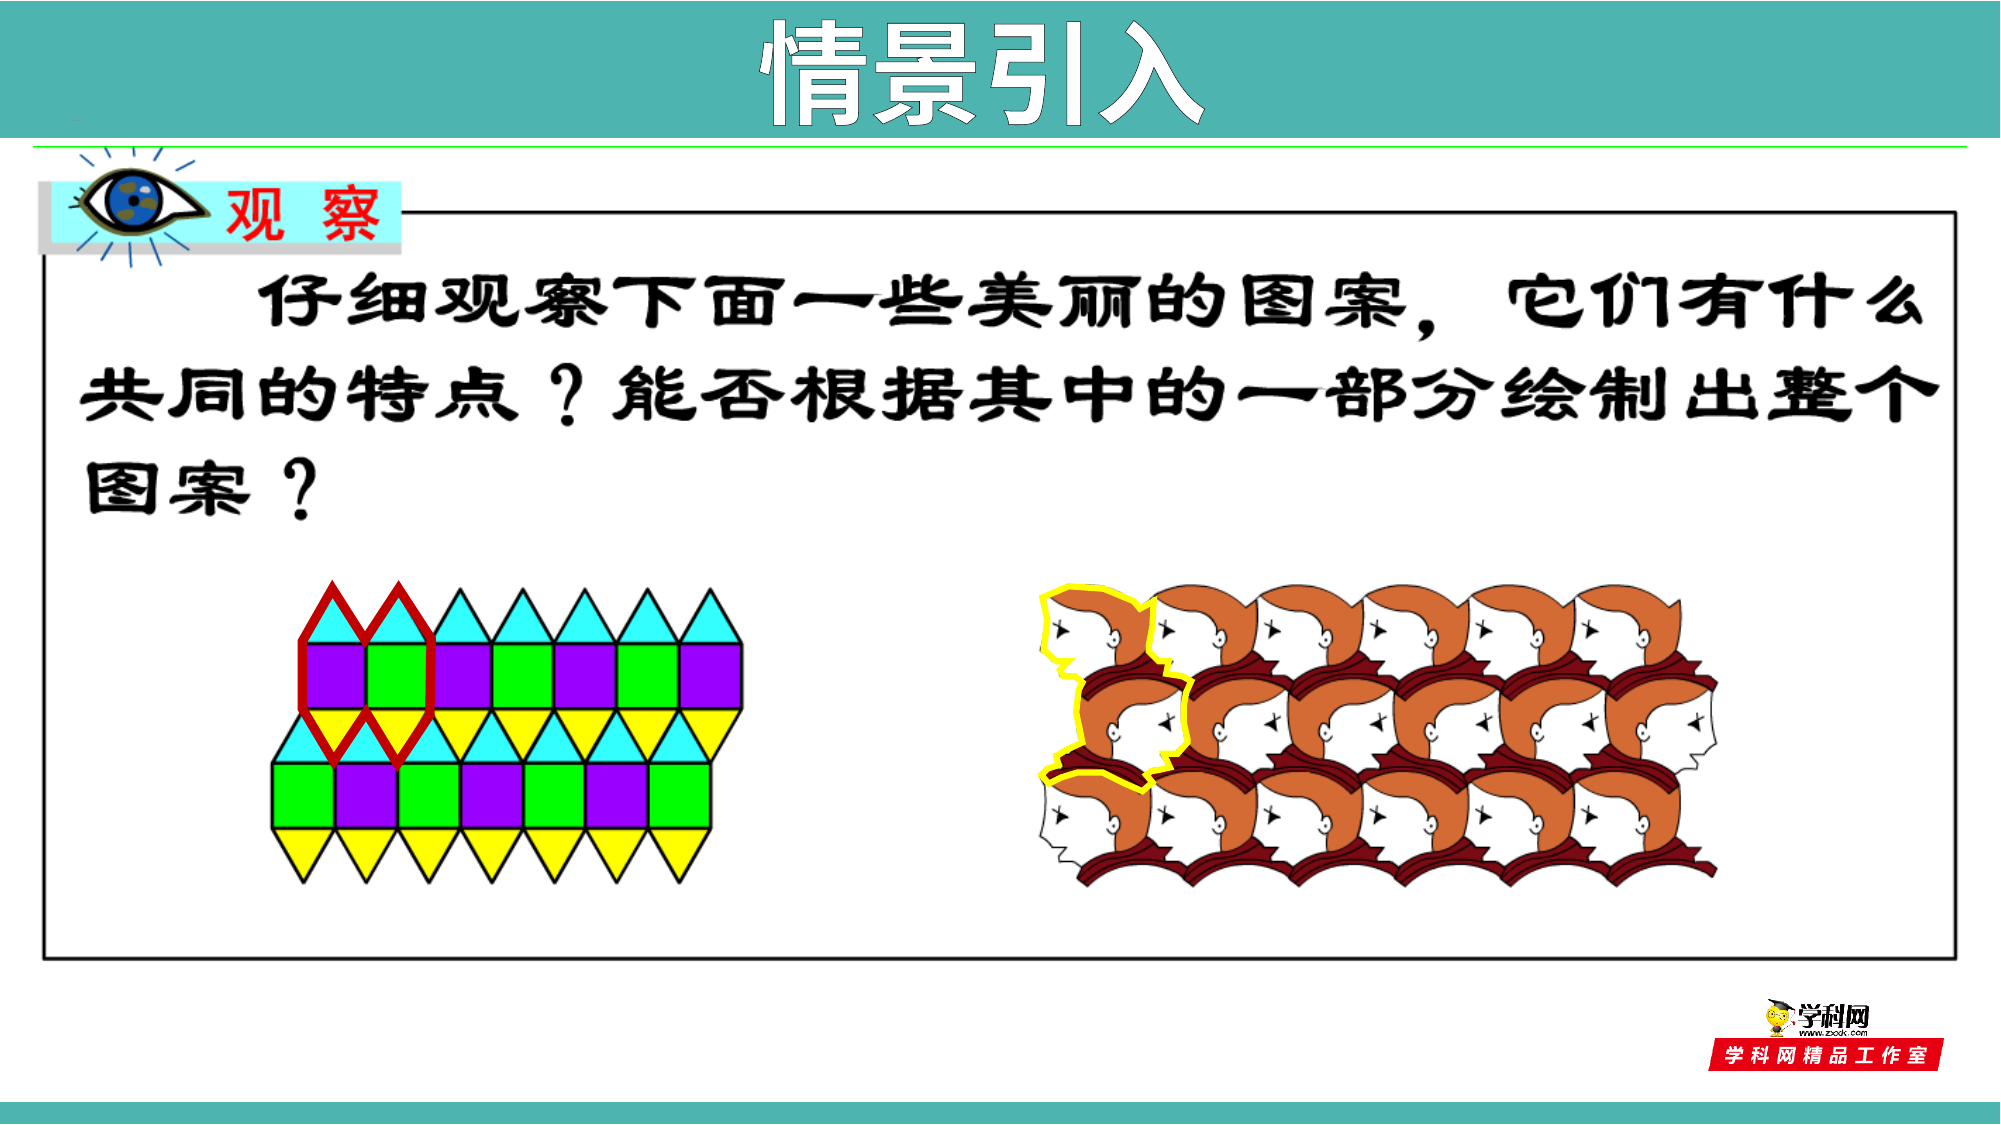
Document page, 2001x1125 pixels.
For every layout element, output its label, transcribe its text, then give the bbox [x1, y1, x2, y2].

text_box 情景引入 [742, 0, 1223, 146]
picture [0, 1, 2001, 1124]
